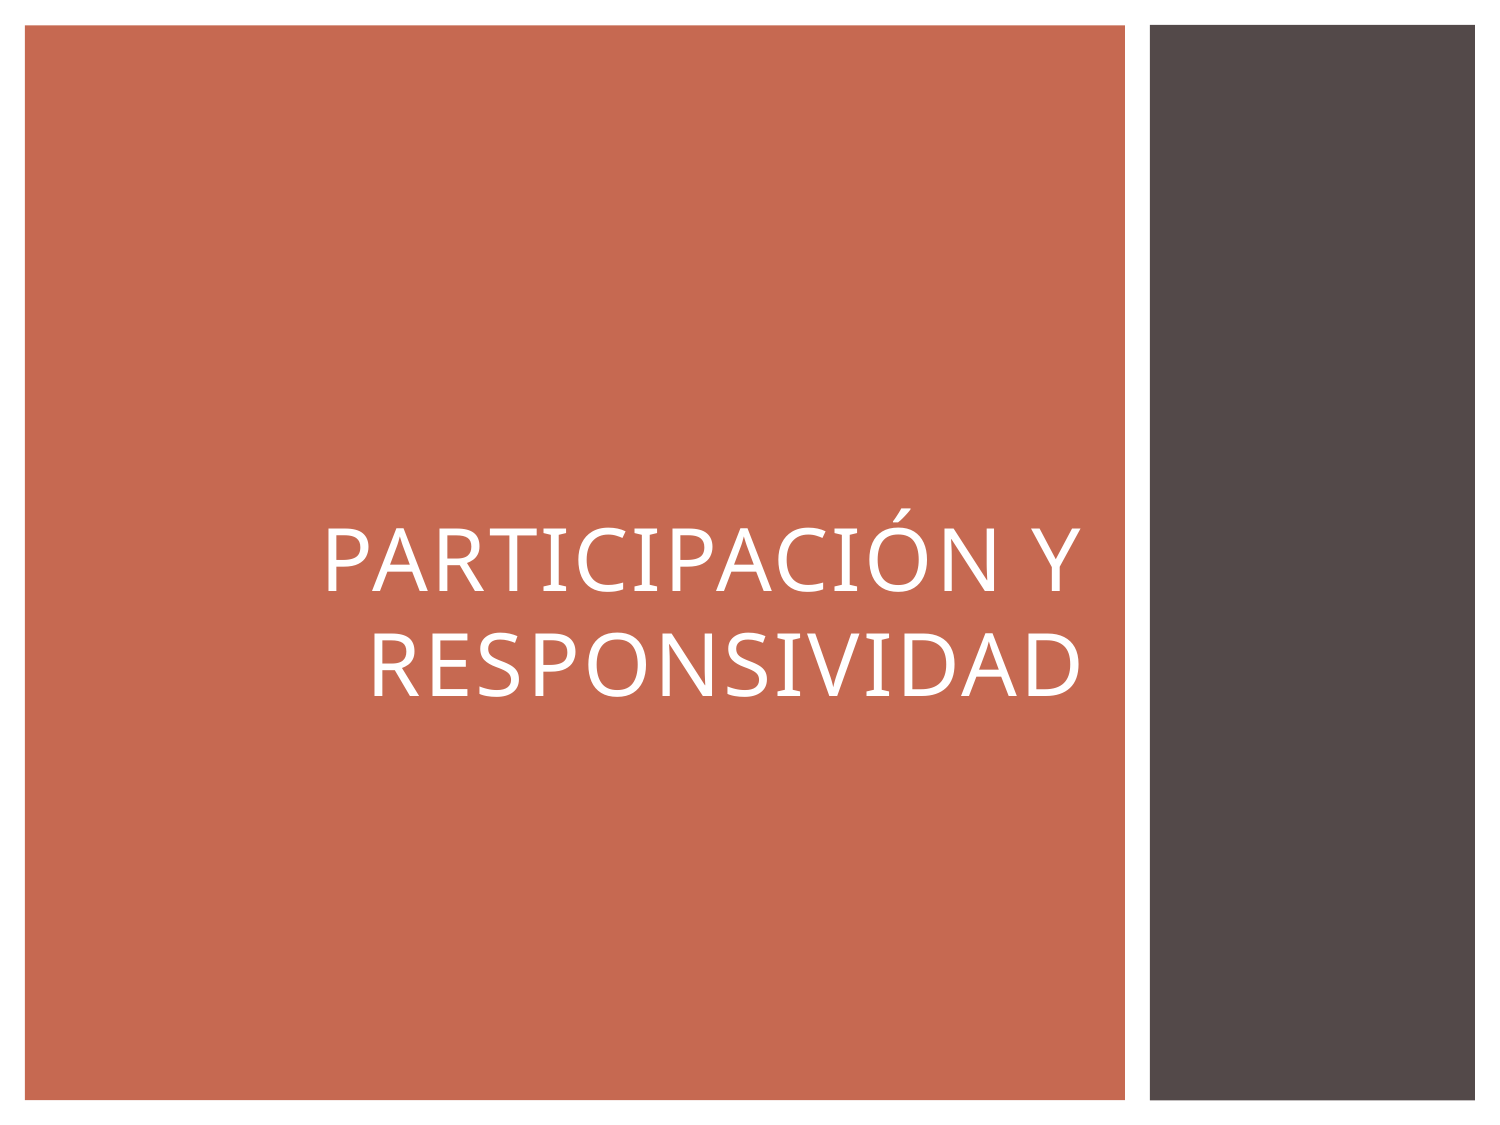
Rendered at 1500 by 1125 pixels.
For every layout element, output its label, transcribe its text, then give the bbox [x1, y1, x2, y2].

title Participación y responsividad [62, 474, 1100, 745]
